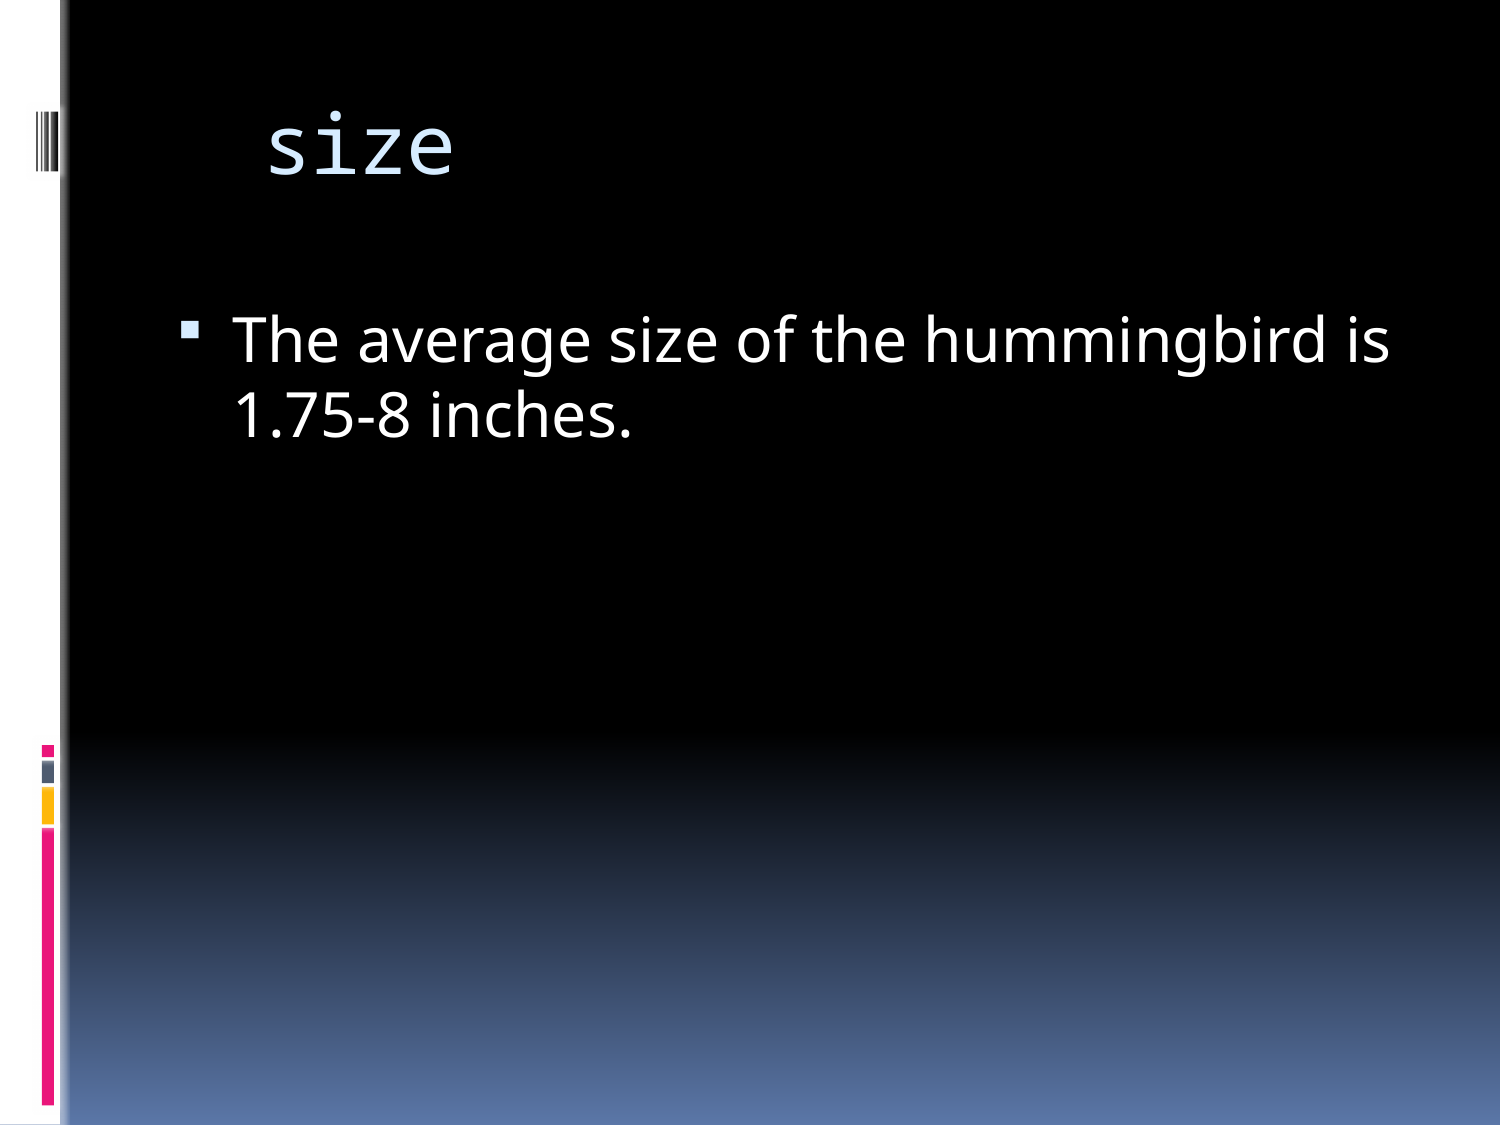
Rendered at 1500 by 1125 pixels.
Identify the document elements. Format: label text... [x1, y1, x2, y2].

list The average size of the hummingbird is 1.75-8 inches. [149, 292, 1426, 1043]
title size [150, 84, 1425, 235]
